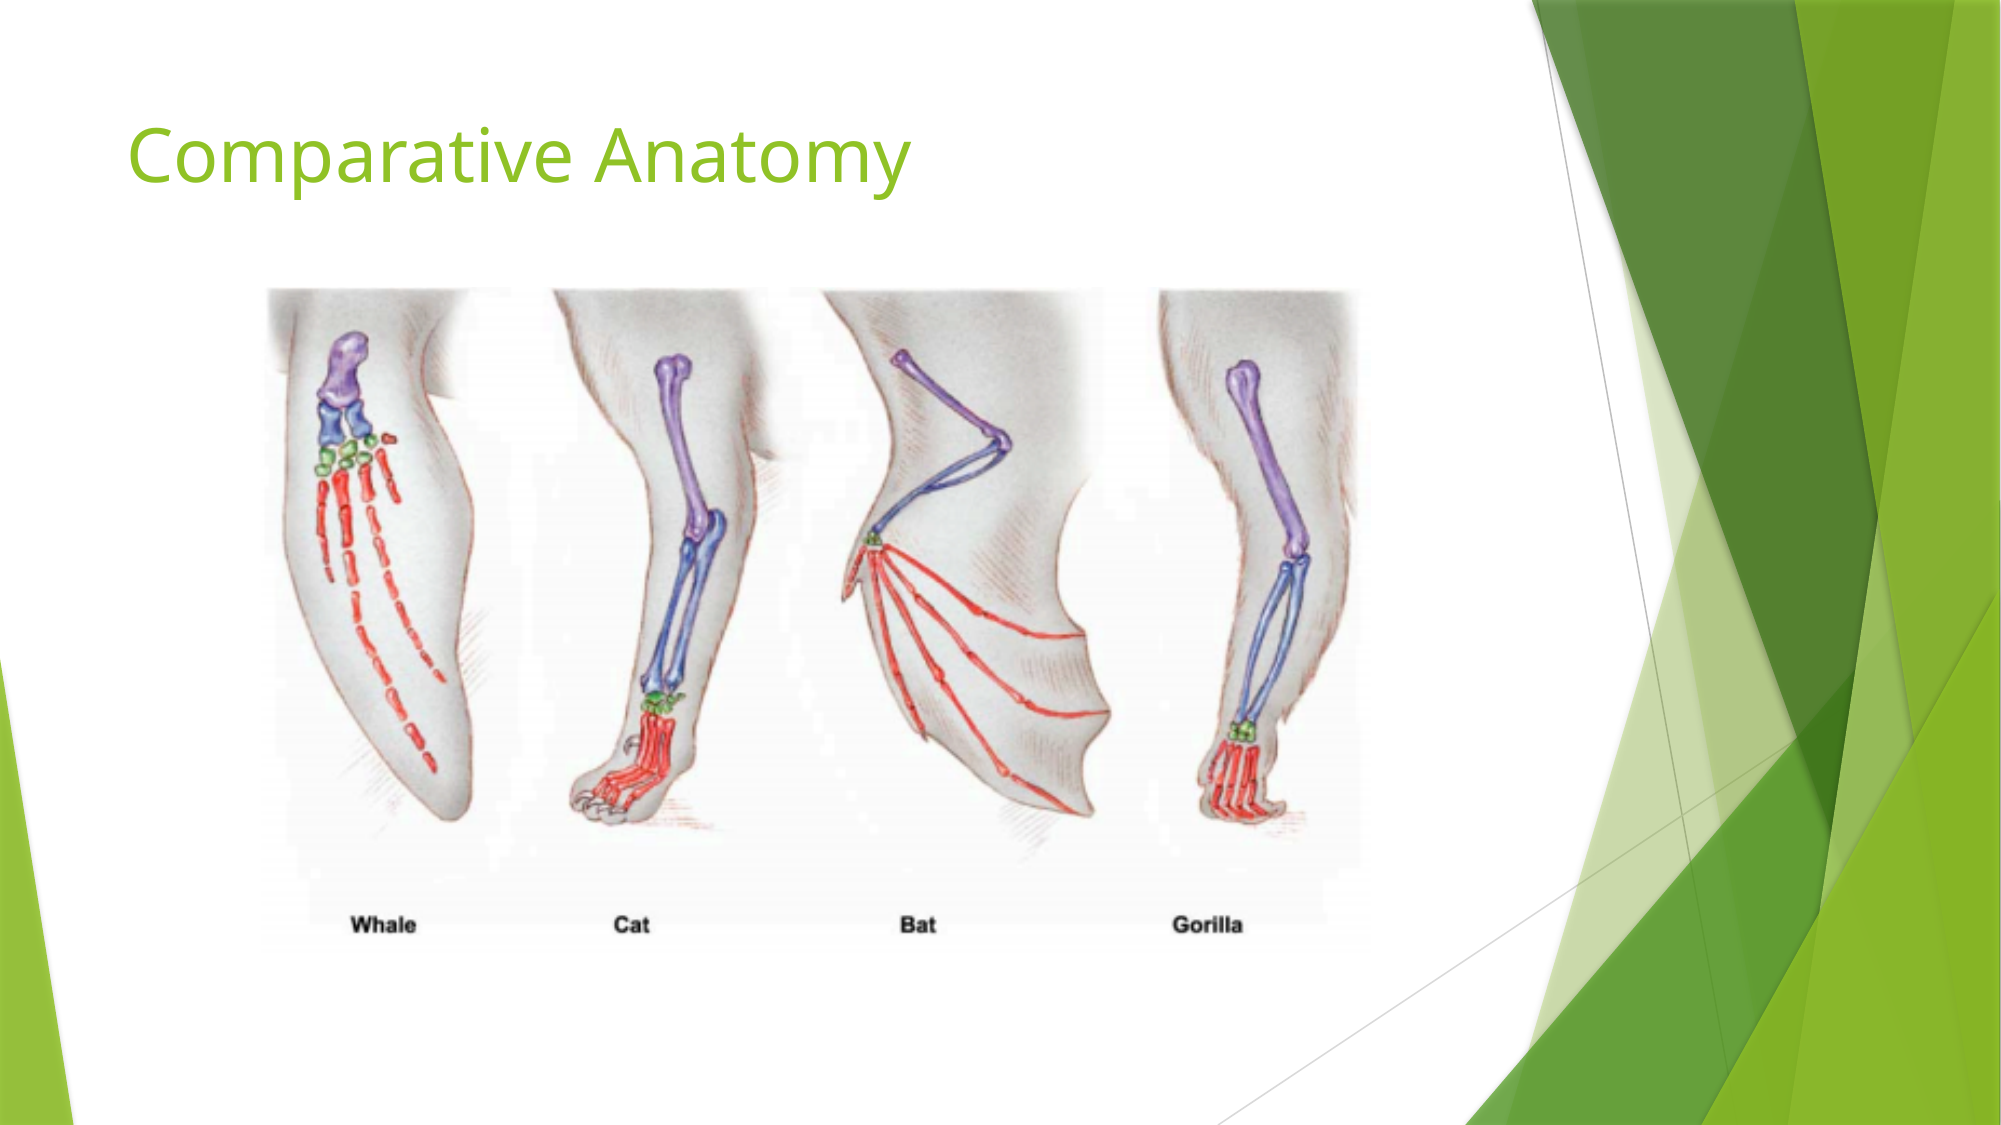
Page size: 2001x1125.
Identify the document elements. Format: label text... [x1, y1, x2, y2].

picture [261, 286, 1372, 955]
title Comparative Anatomy [111, 99, 1522, 317]
